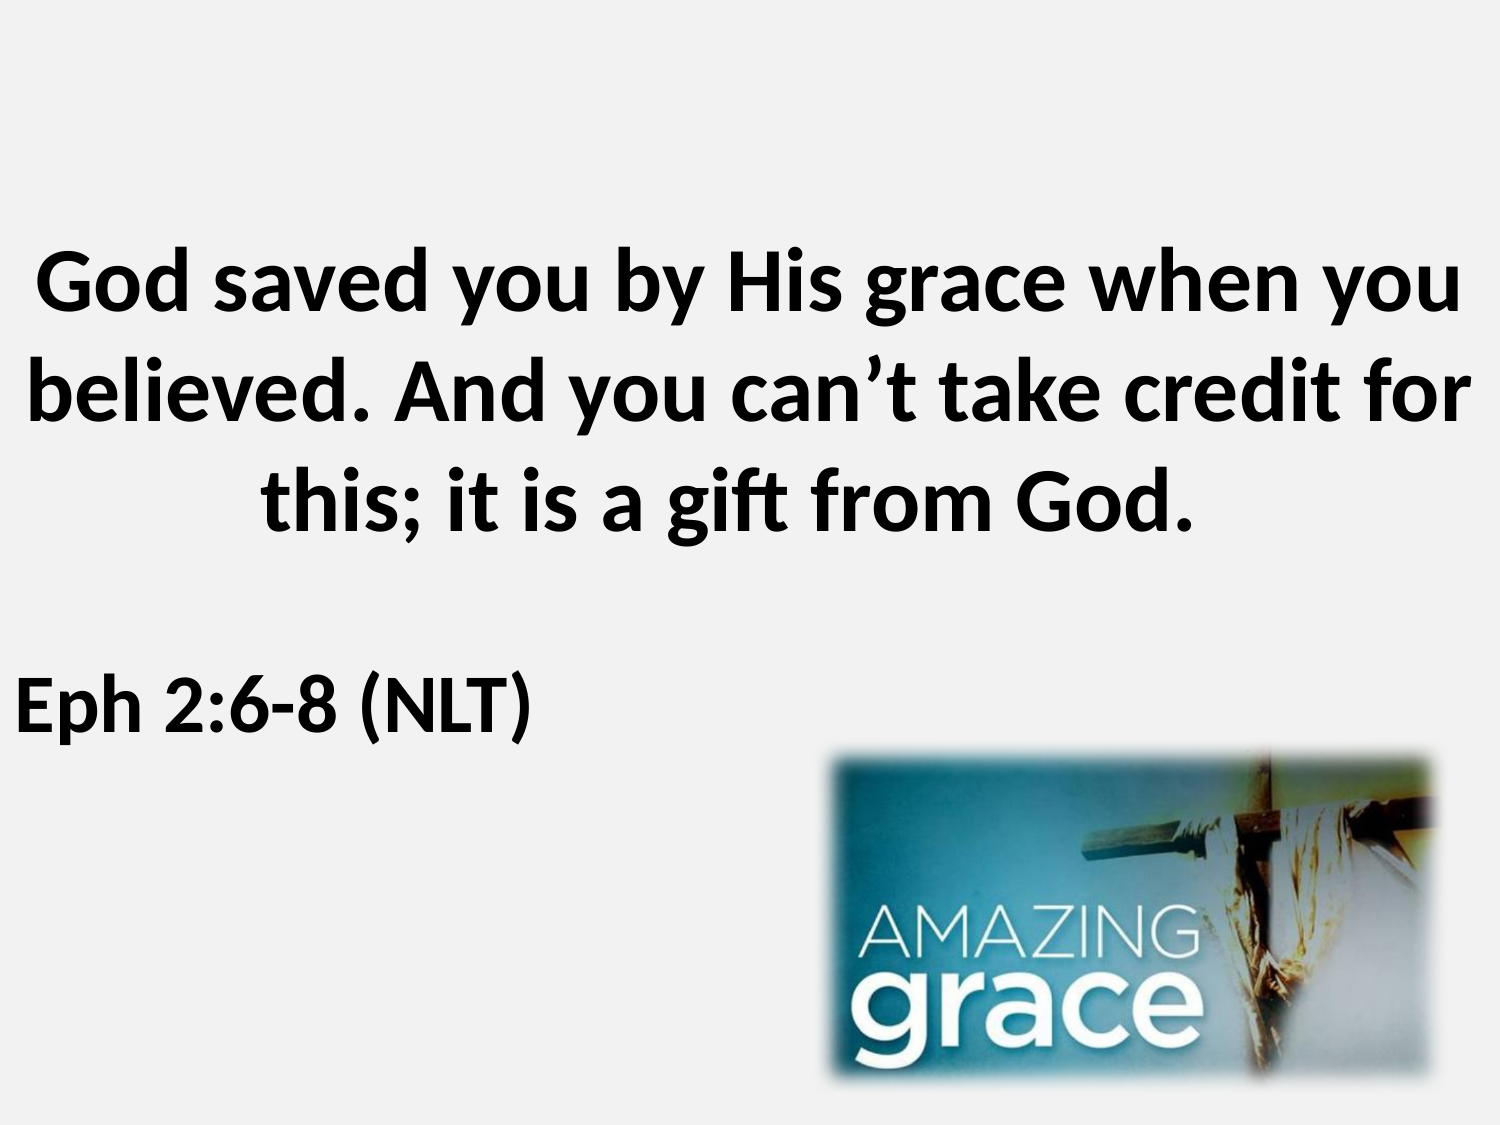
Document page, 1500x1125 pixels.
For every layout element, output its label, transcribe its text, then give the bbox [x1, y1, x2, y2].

picture [813, 738, 1449, 1095]
text_box God saved you by His grace when you believed. And you can’t take credit for this; it is a gift from God. Eph 2:6-8 (NLT) [0, 212, 1500, 757]
